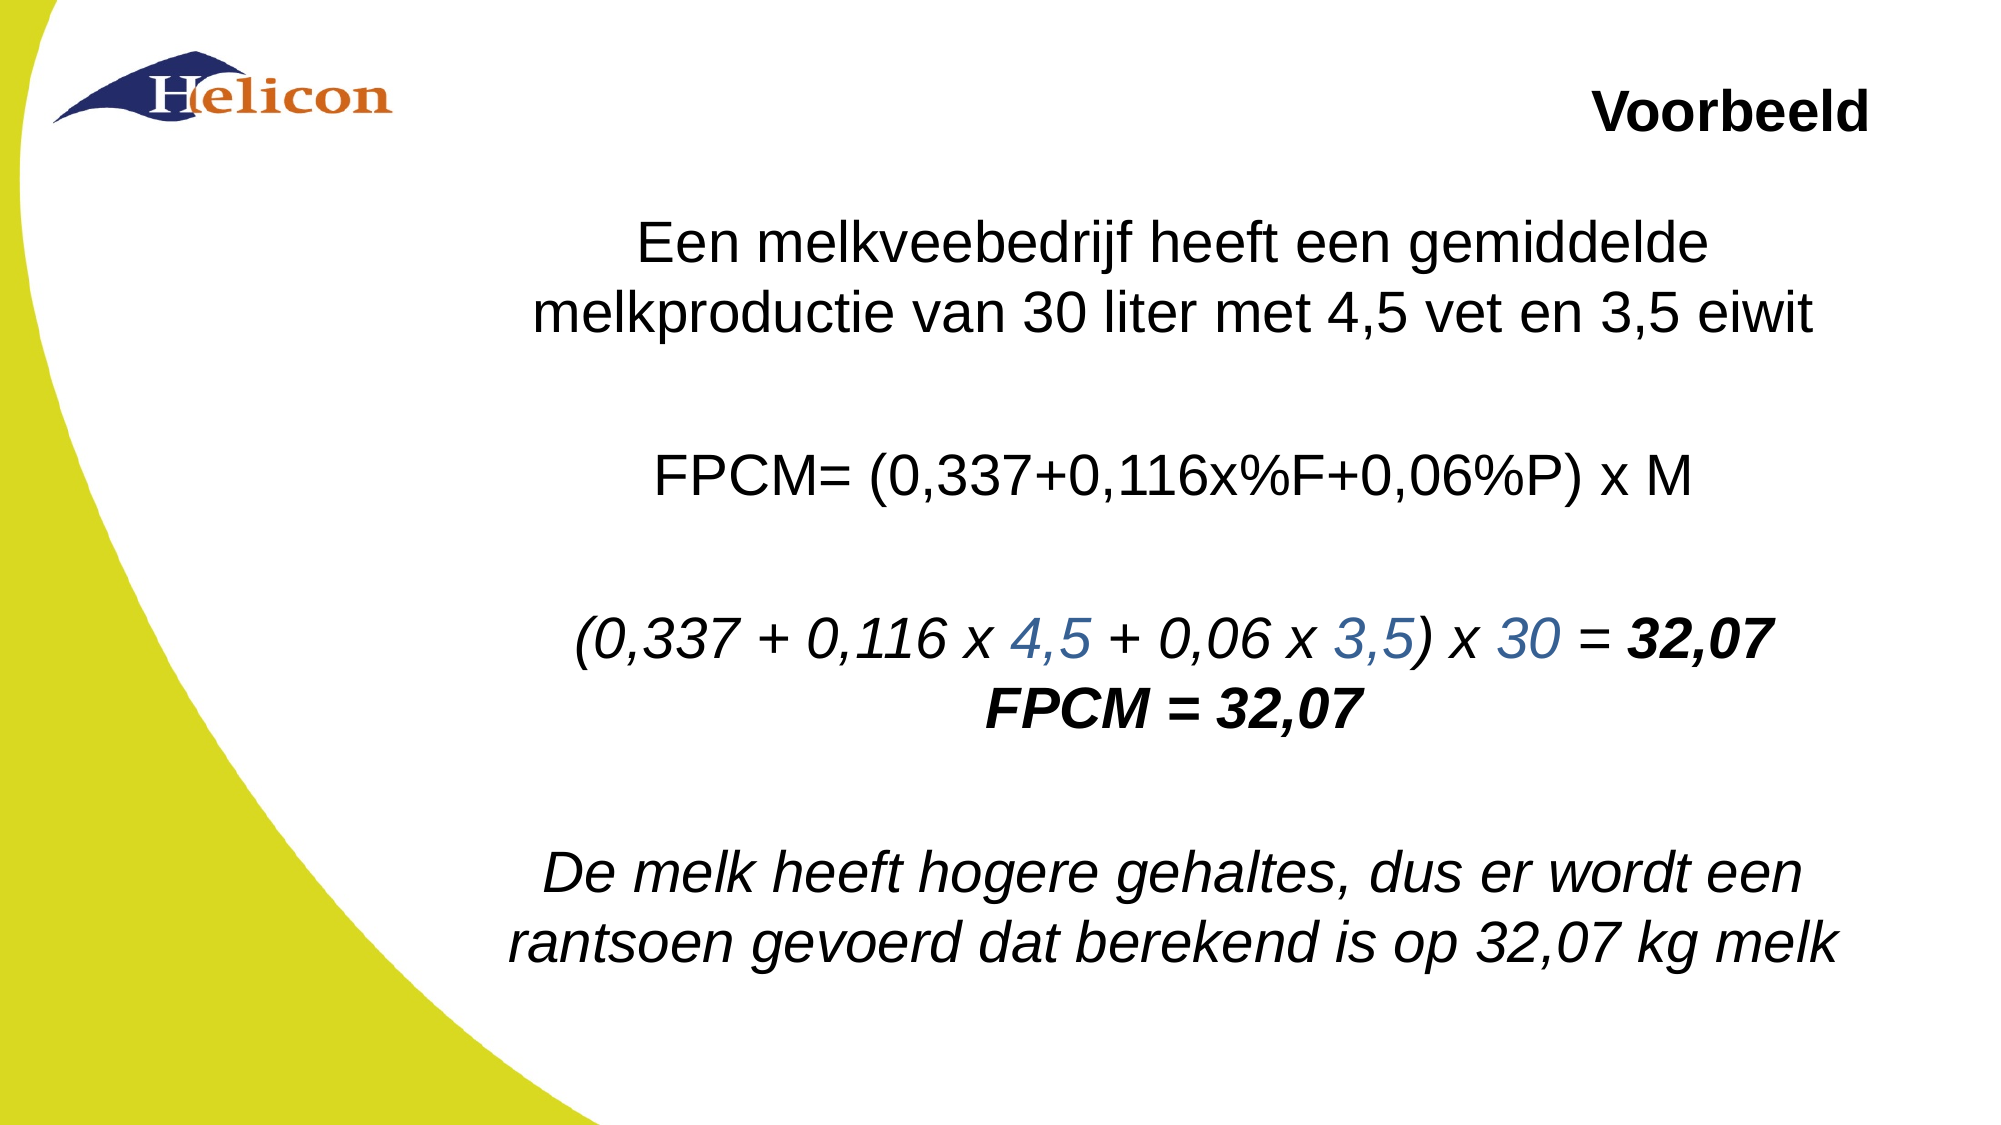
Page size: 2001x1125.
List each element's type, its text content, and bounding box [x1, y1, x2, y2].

list Een melkveebedrijf heeft een gemiddelde melkproductie van 30 liter met 4,5 vet en 3,5 eiwit FPCM= (0,337+0,116x%F+0,06%P) x M (0,337 + 0,116 x 4,5 + 0,06 x 3,5) x 30 = 32,07 FPCM = 32,07 De melk heeft hogere gehaltes, dus er wordt een rantsoen gevoerd dat berekend is op 32,07 kg melk [448, 196, 1900, 1005]
title Voorbeeld [432, 54, 1887, 161]
picture [0, 0, 2000, 1125]
